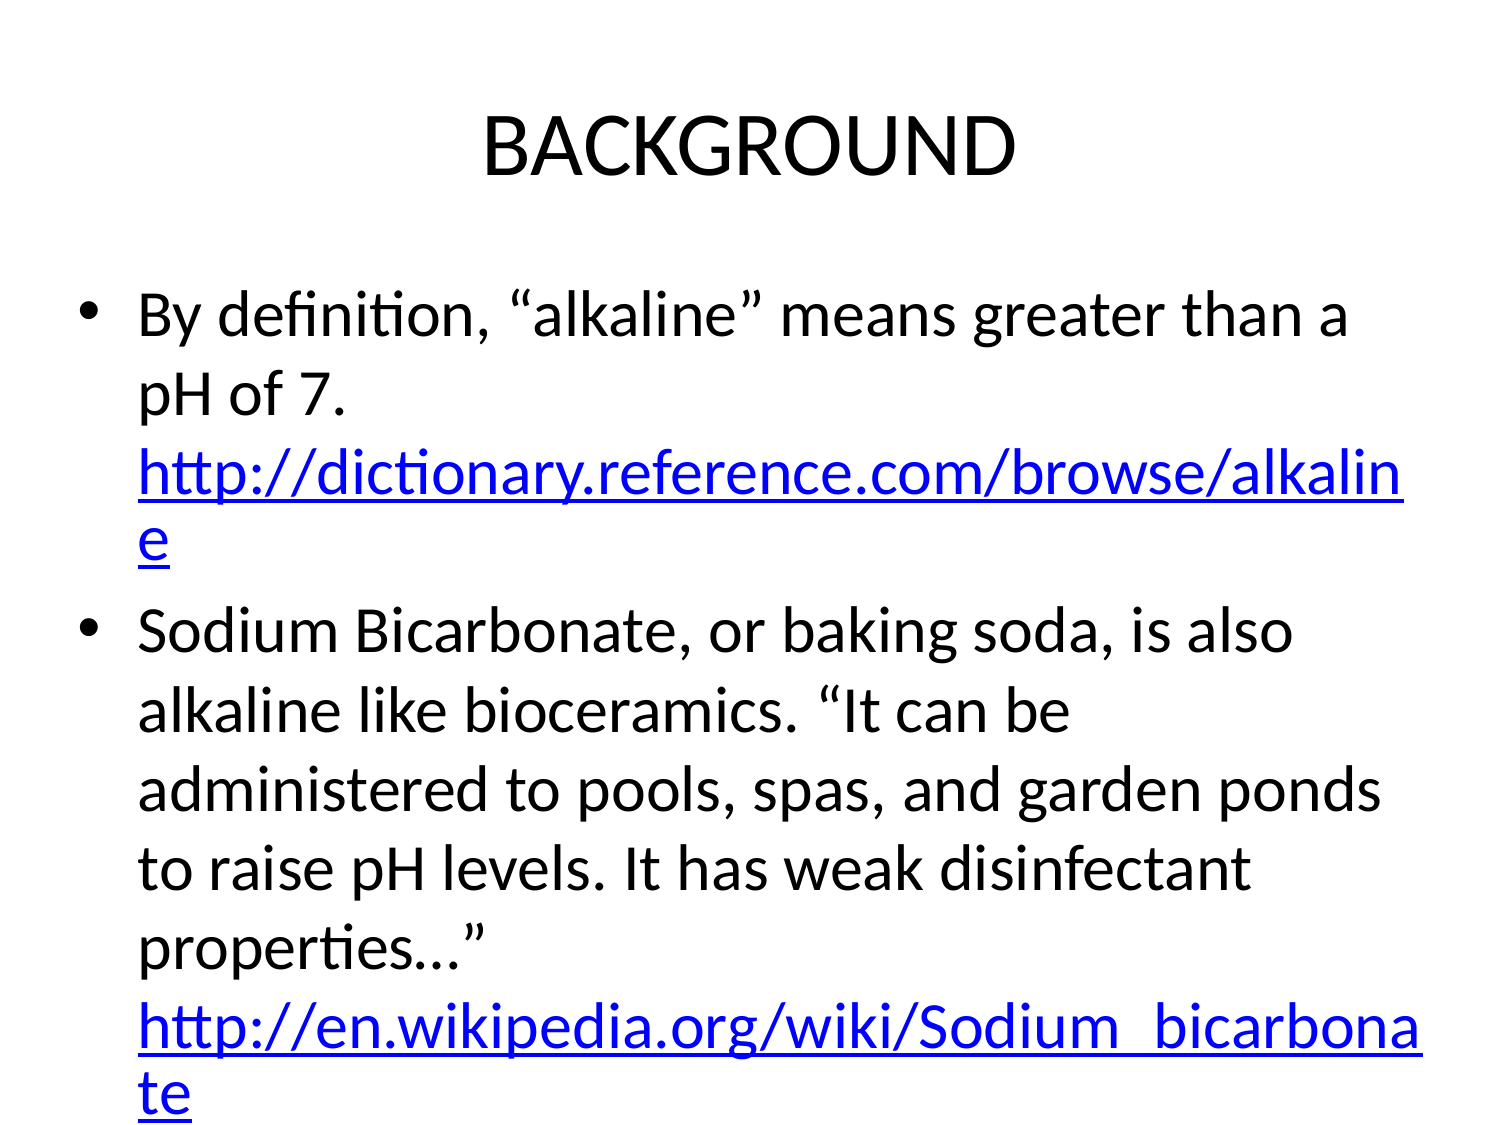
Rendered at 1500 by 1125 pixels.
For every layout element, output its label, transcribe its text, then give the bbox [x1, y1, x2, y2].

list By definition, “alkaline” means greater than a pH of 7. http://dictionary.reference.com/browse/alkaline Sodium Bicarbonate, or baking soda, is also alkaline like bioceramics. “It can be administered to pools, spas, and garden ponds to raise pH levels. It has weak disinfectant properties…” http://en.wikipedia.org/wiki/Sodium_bicarbonate [62, 262, 1450, 1005]
title BACKGROUND [75, 45, 1425, 233]
